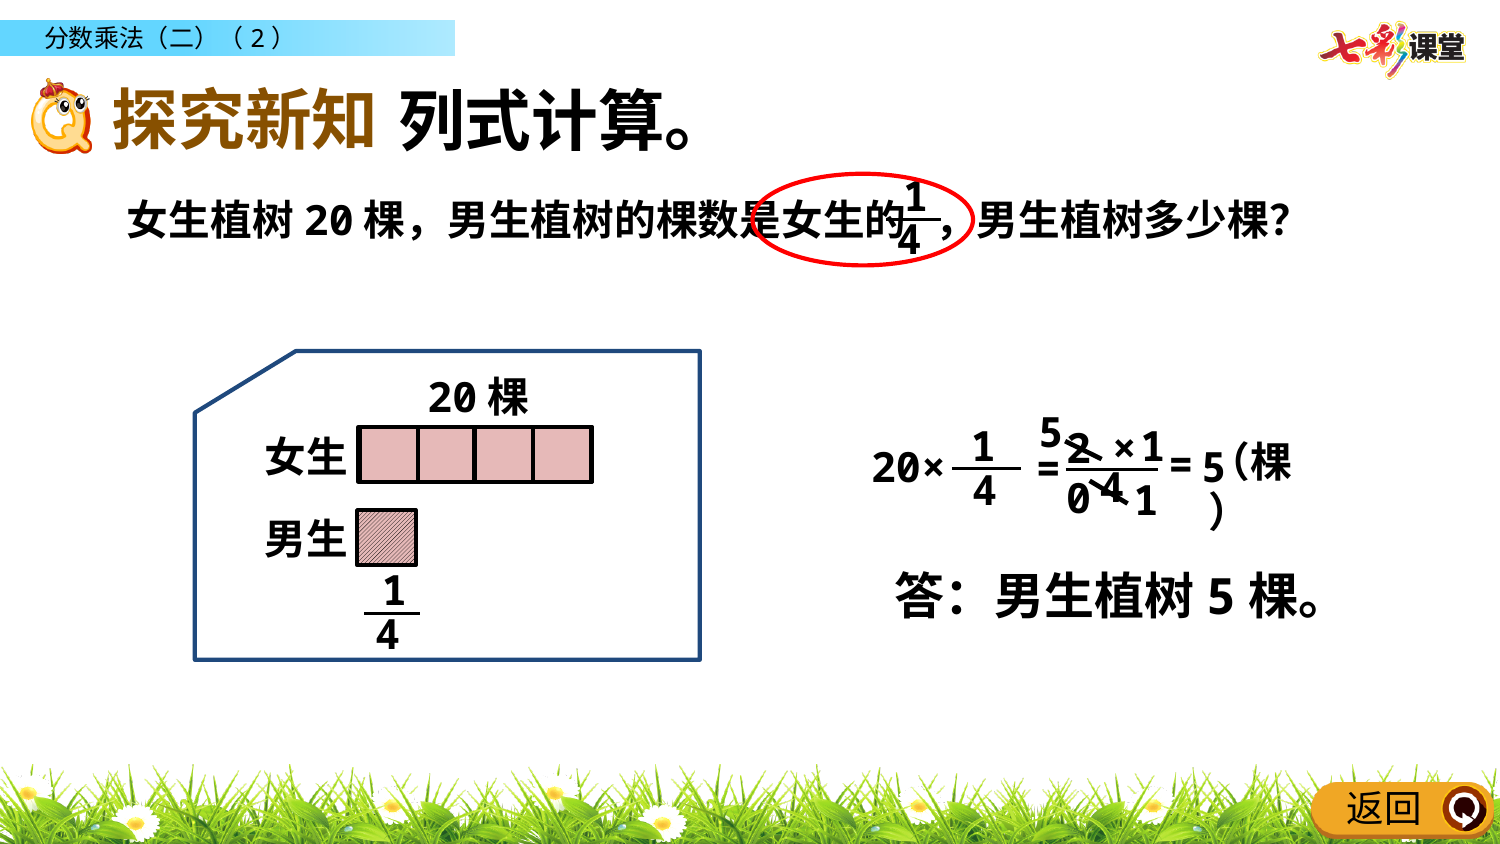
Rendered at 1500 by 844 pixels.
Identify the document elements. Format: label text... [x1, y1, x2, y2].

text_box [355, 508, 418, 567]
text_box 列式计算。 [383, 80, 844, 168]
text_box [472, 429, 531, 484]
text_box 男生 [250, 505, 364, 571]
text_box 20棵 [412, 363, 544, 429]
text_box 女生植树20棵，男生植树的棵数是女生的 ，男生植树多少棵？ [112, 191, 777, 252]
text_box 探究新知 [100, 72, 404, 164]
text_box [364, 425, 416, 484]
picture [0, 764, 1500, 844]
text_box 女生植树20棵，男生植树的棵数是女生的 ，男生植树多少棵？ [948, 191, 1382, 252]
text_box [855, 412, 1015, 523]
text_box [750, 171, 877, 268]
text_box [946, 187, 976, 252]
picture [31, 78, 92, 154]
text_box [361, 555, 420, 666]
text_box [416, 429, 472, 484]
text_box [1020, 397, 1327, 532]
text_box [531, 425, 594, 484]
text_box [882, 161, 942, 272]
text_box 答：男生植树5棵。 [879, 563, 1363, 633]
text_box [192, 348, 702, 662]
picture [1316, 20, 1468, 80]
text_box 女生 [250, 423, 364, 488]
